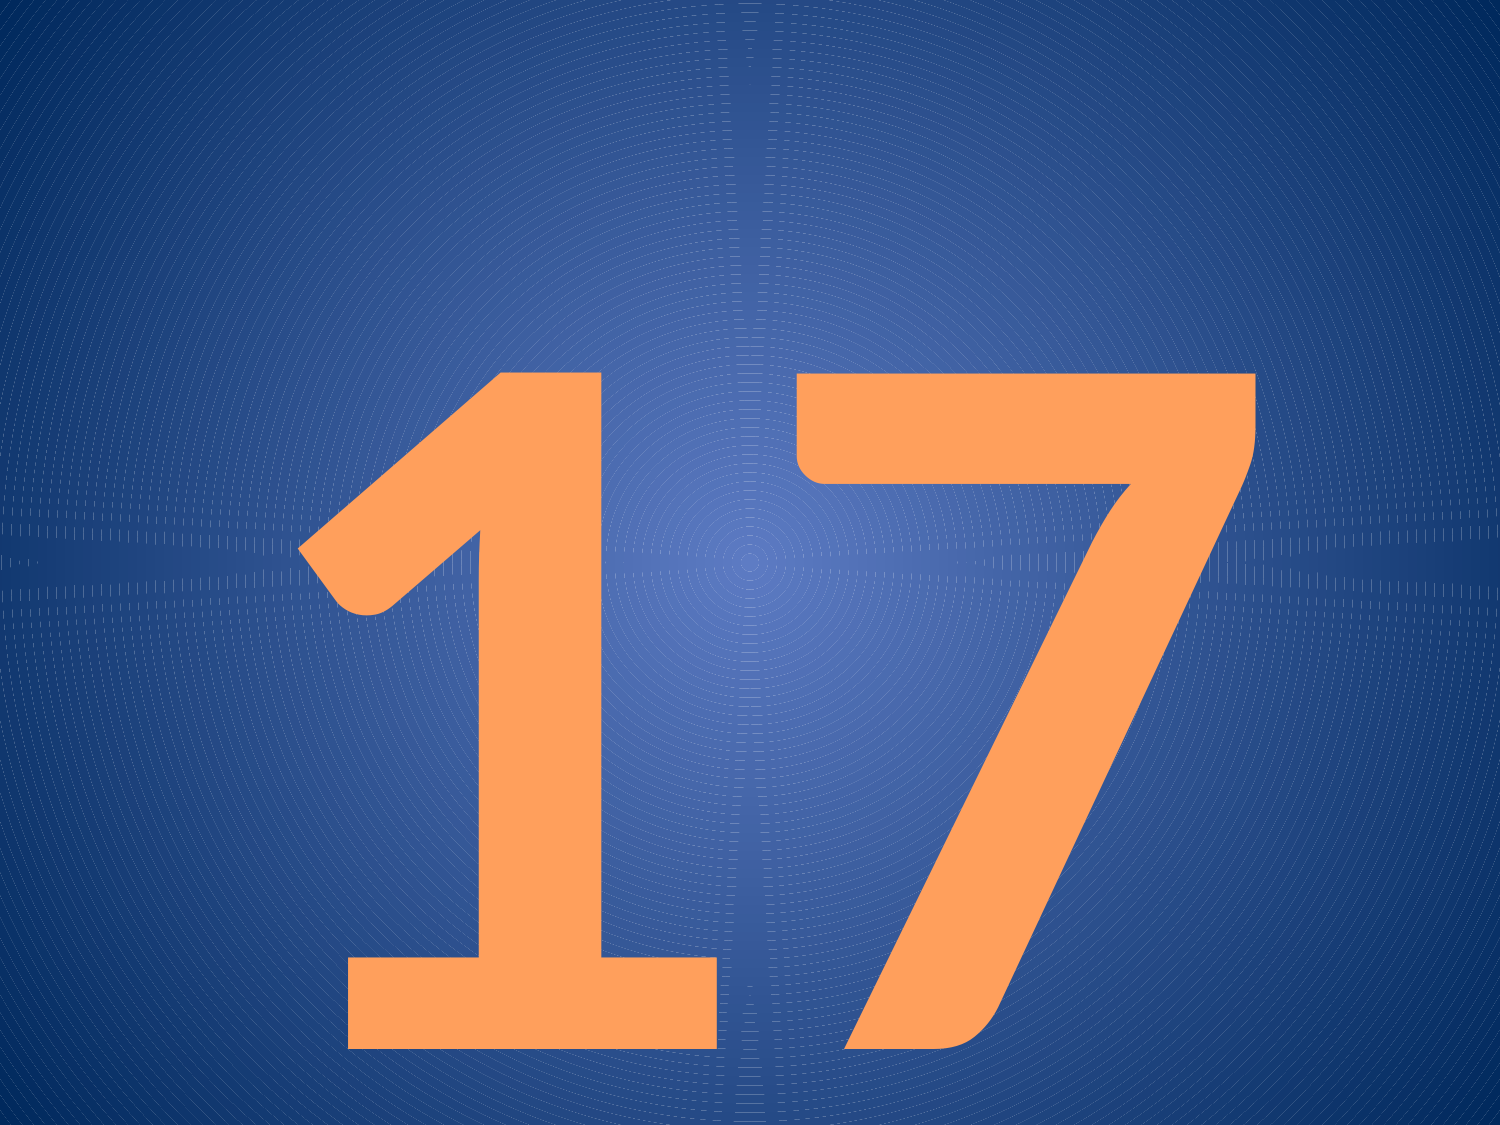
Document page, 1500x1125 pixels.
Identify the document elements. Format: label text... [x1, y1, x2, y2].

text_box 17 [213, 0, 1300, 1125]
